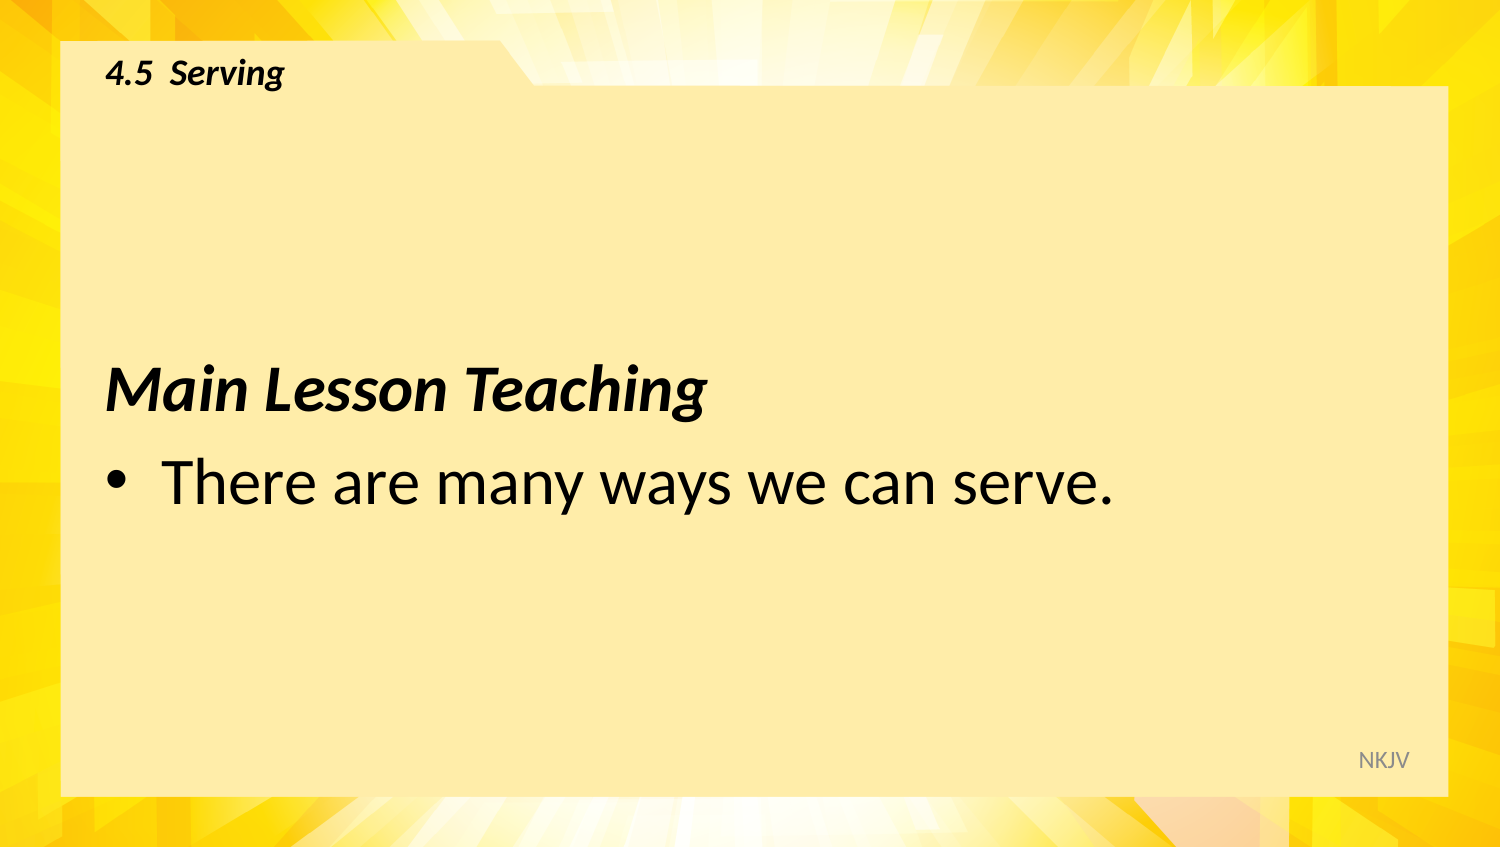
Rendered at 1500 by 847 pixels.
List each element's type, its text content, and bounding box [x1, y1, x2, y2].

title 4.5 Serving [89, 33, 1420, 108]
list Main Lesson Teaching There are many ways we can serve. [89, 141, 1403, 722]
footer NKJV [950, 736, 1425, 782]
picture [0, 0, 1500, 847]
